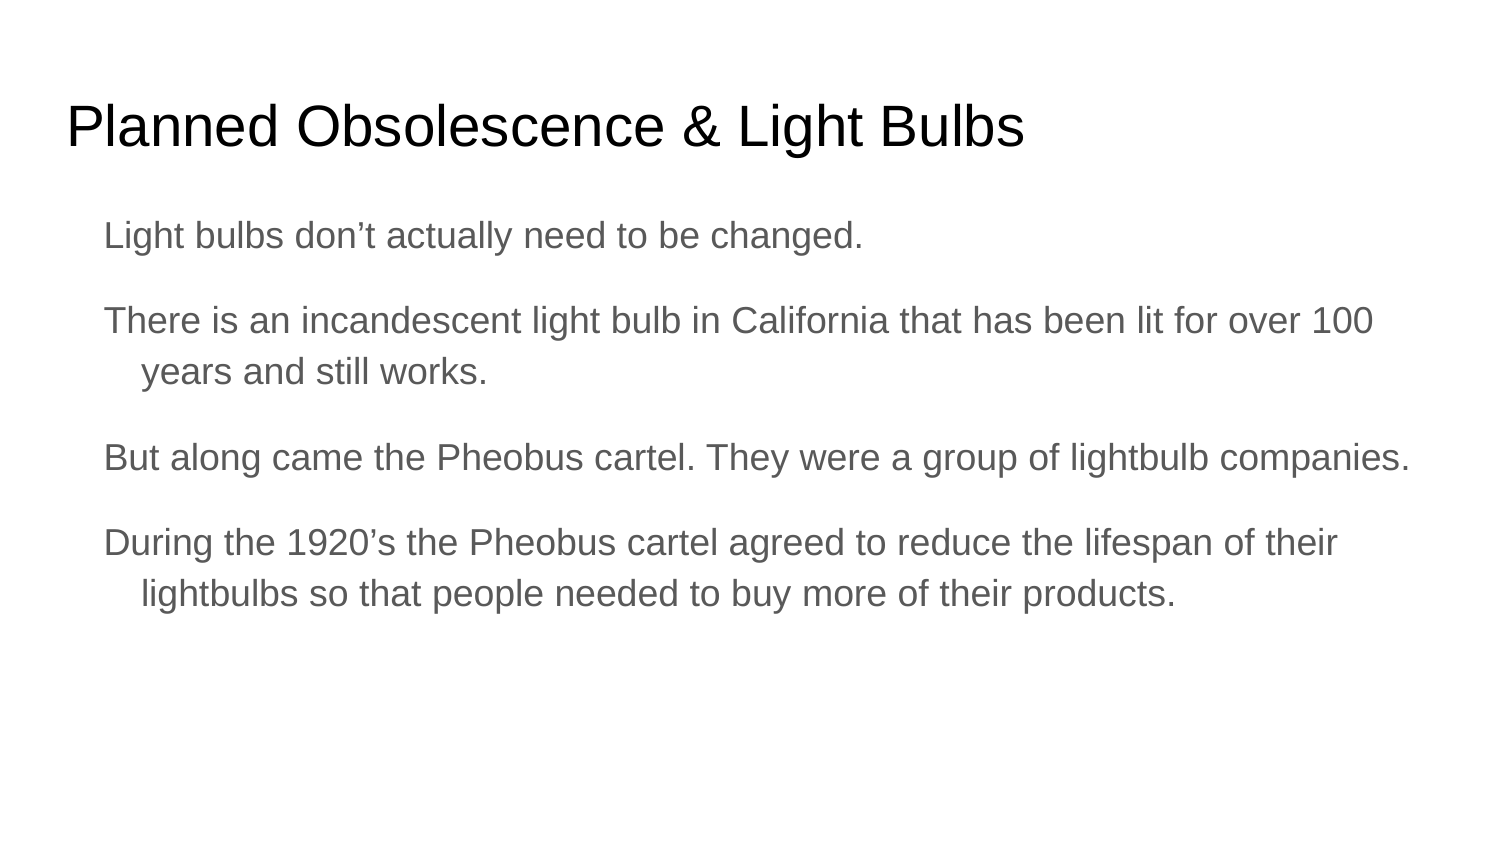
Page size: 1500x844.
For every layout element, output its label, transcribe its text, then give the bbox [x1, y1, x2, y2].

list Light bulbs don’t actually need to be changed. There is an incandescent light bulb in California that has been lit for over 100 years and still works. But along came the Pheobus cartel. They were a group of lightbulb companies. During the 1920’s the Pheobus cartel agreed to reduce the lifespan of their lightbulbs so that people needed to buy more of their products. [51, 189, 1449, 750]
title Planned Obsolescence & Light Bulbs [51, 72, 1449, 167]
